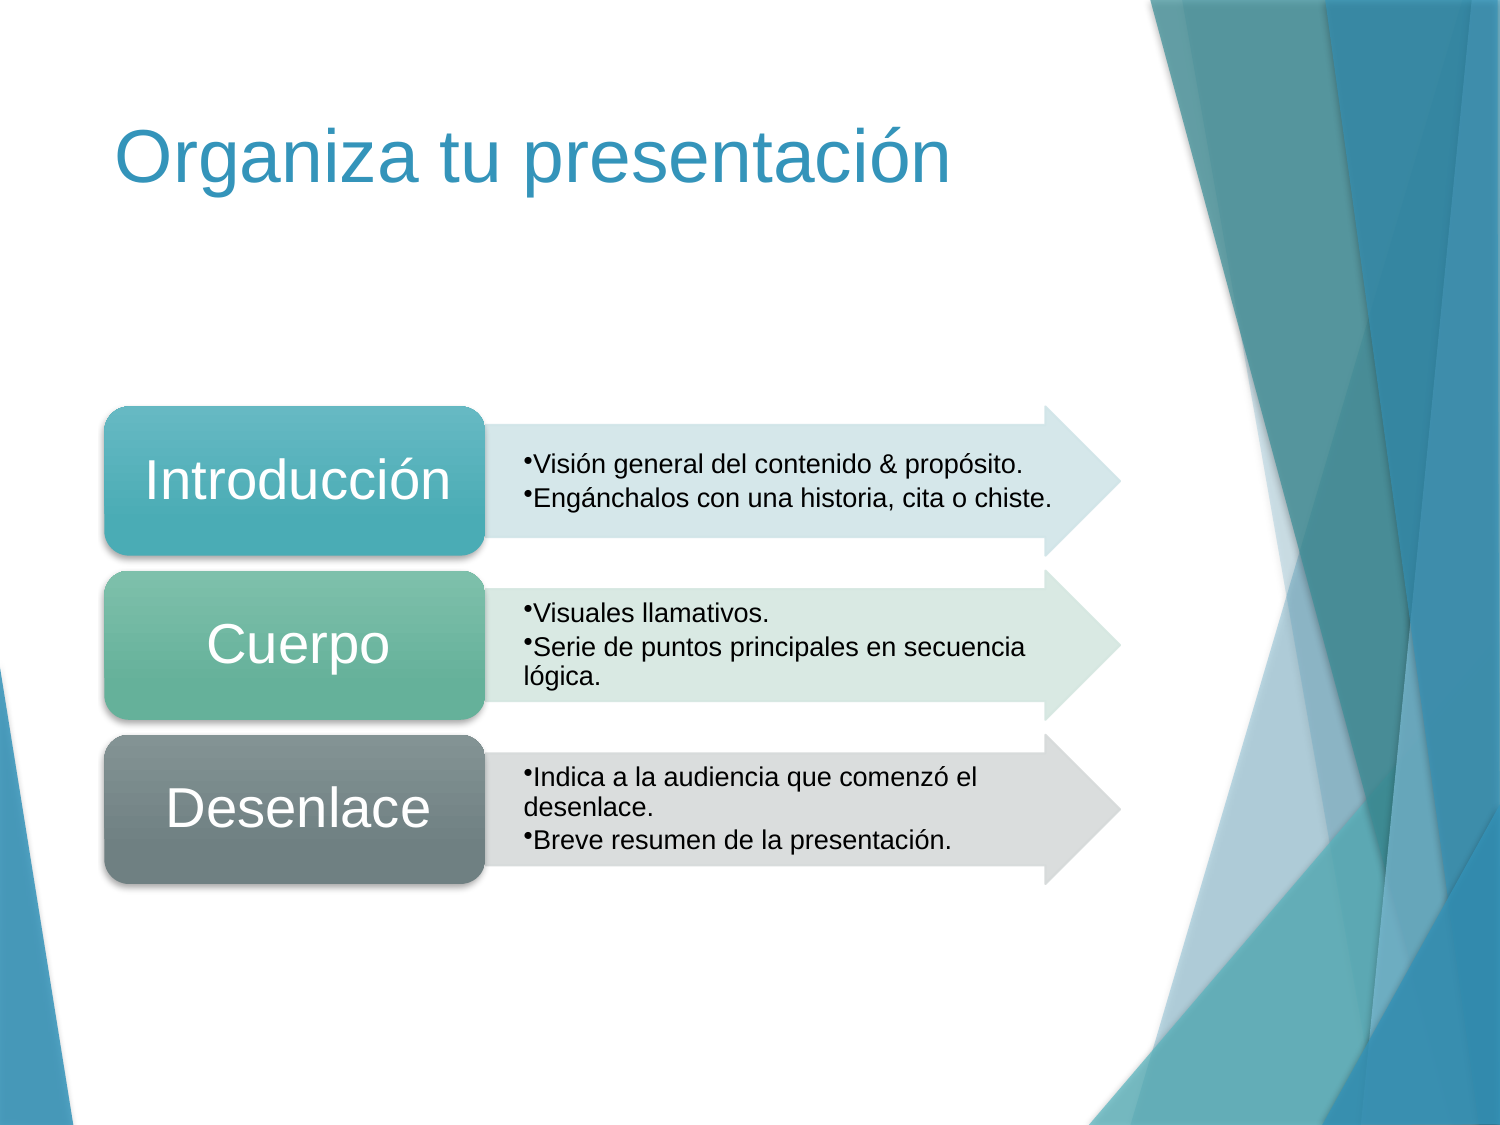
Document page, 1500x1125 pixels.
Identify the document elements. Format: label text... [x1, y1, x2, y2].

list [82, 405, 1142, 885]
title Organiza tu presentación [99, 99, 1142, 317]
